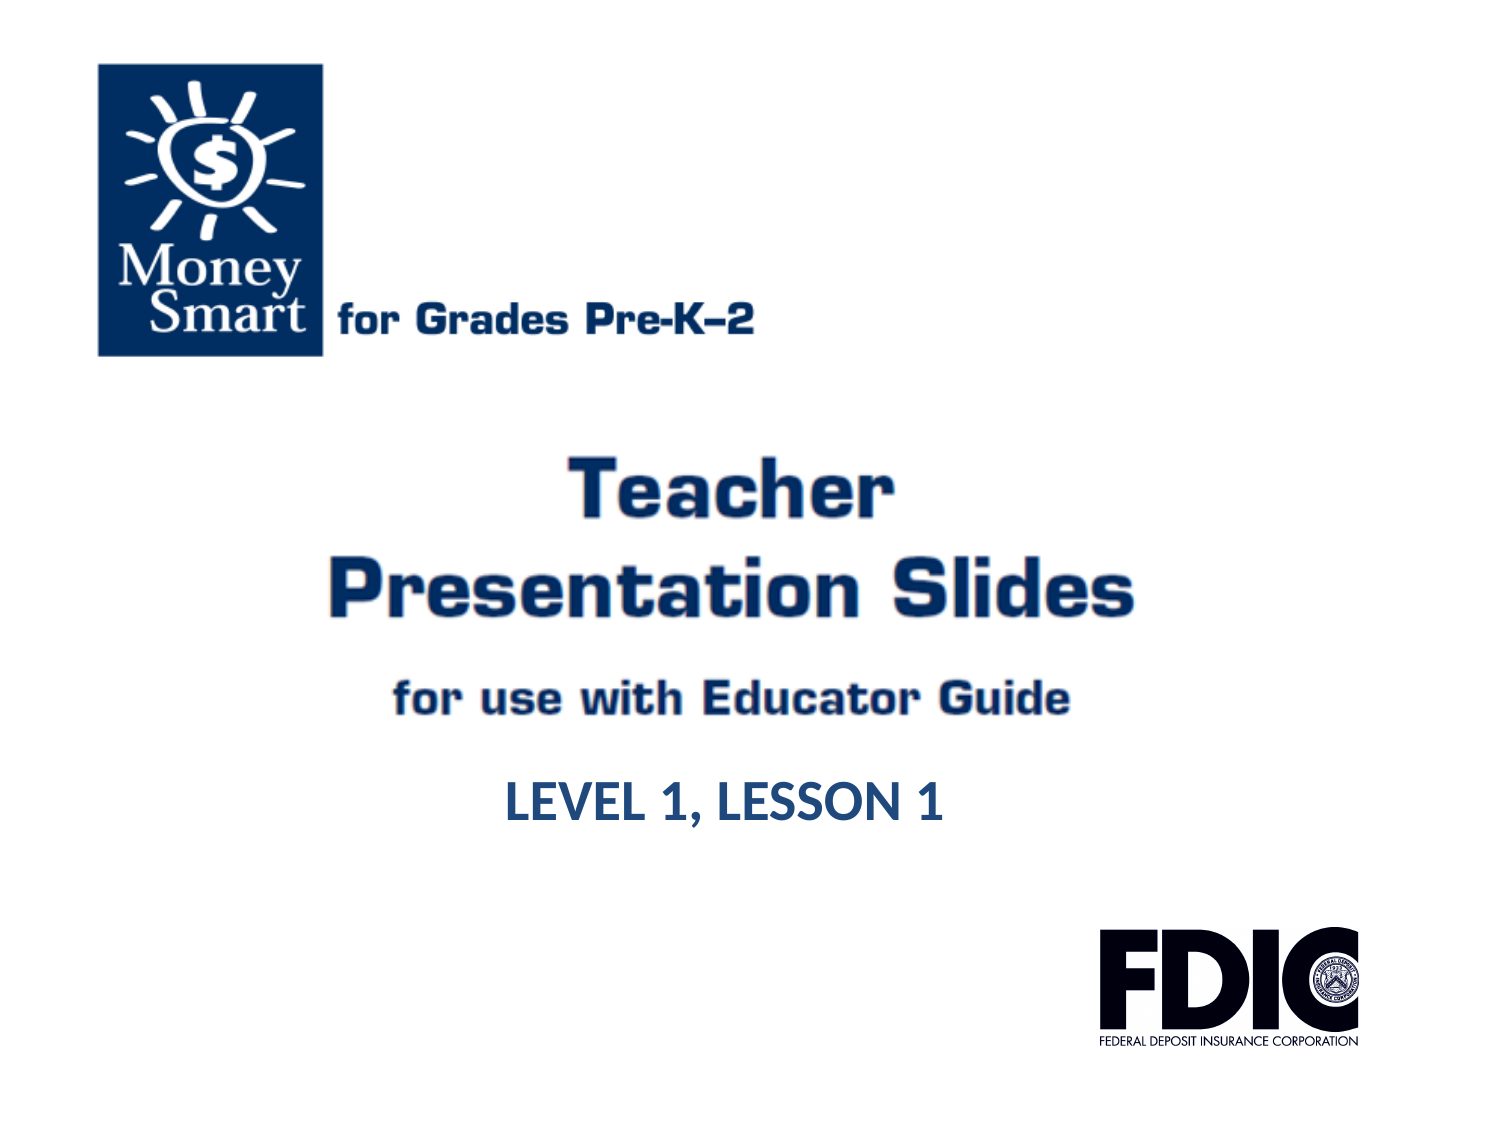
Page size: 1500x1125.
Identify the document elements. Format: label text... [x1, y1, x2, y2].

picture [1099, 927, 1359, 1047]
picture [302, 437, 1173, 772]
text_box LEVEL 1, LESSON 1 [487, 780, 963, 840]
picture [87, 62, 762, 363]
